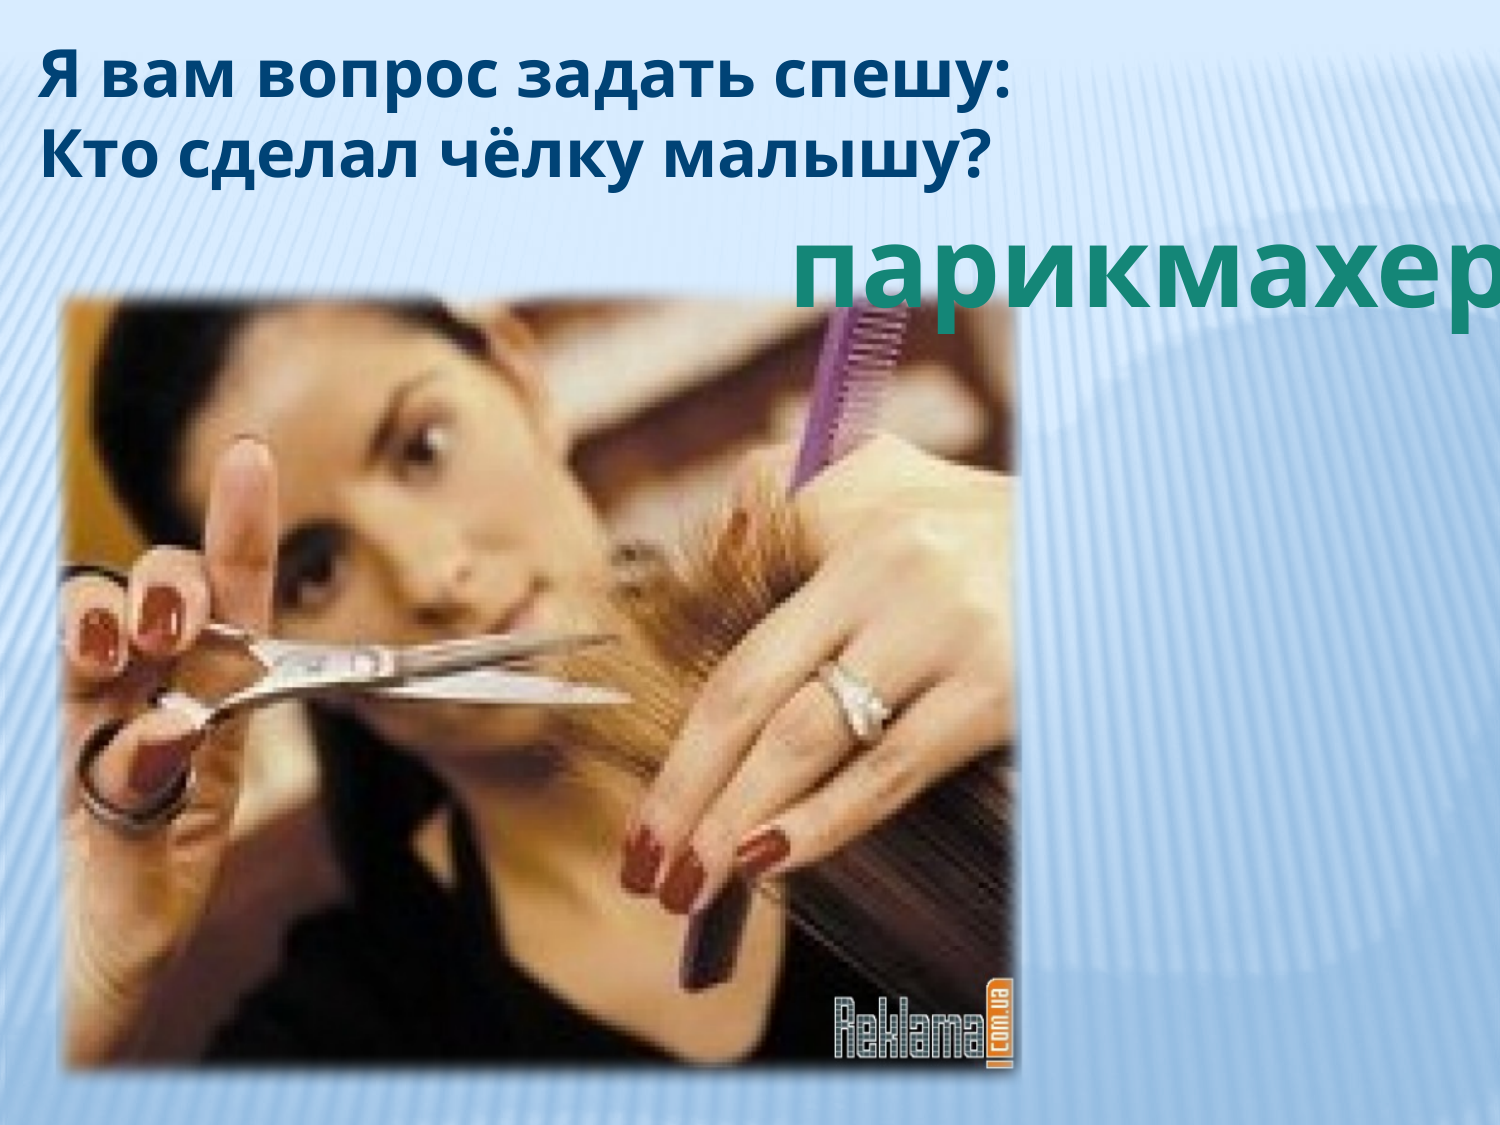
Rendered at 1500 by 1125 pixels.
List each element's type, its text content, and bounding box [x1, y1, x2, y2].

text_box парикмахер [773, 187, 1500, 338]
text_box Я вам вопрос задать спешу: Кто сделал чёлку малышу? [23, 23, 1055, 199]
picture [46, 280, 1032, 1090]
